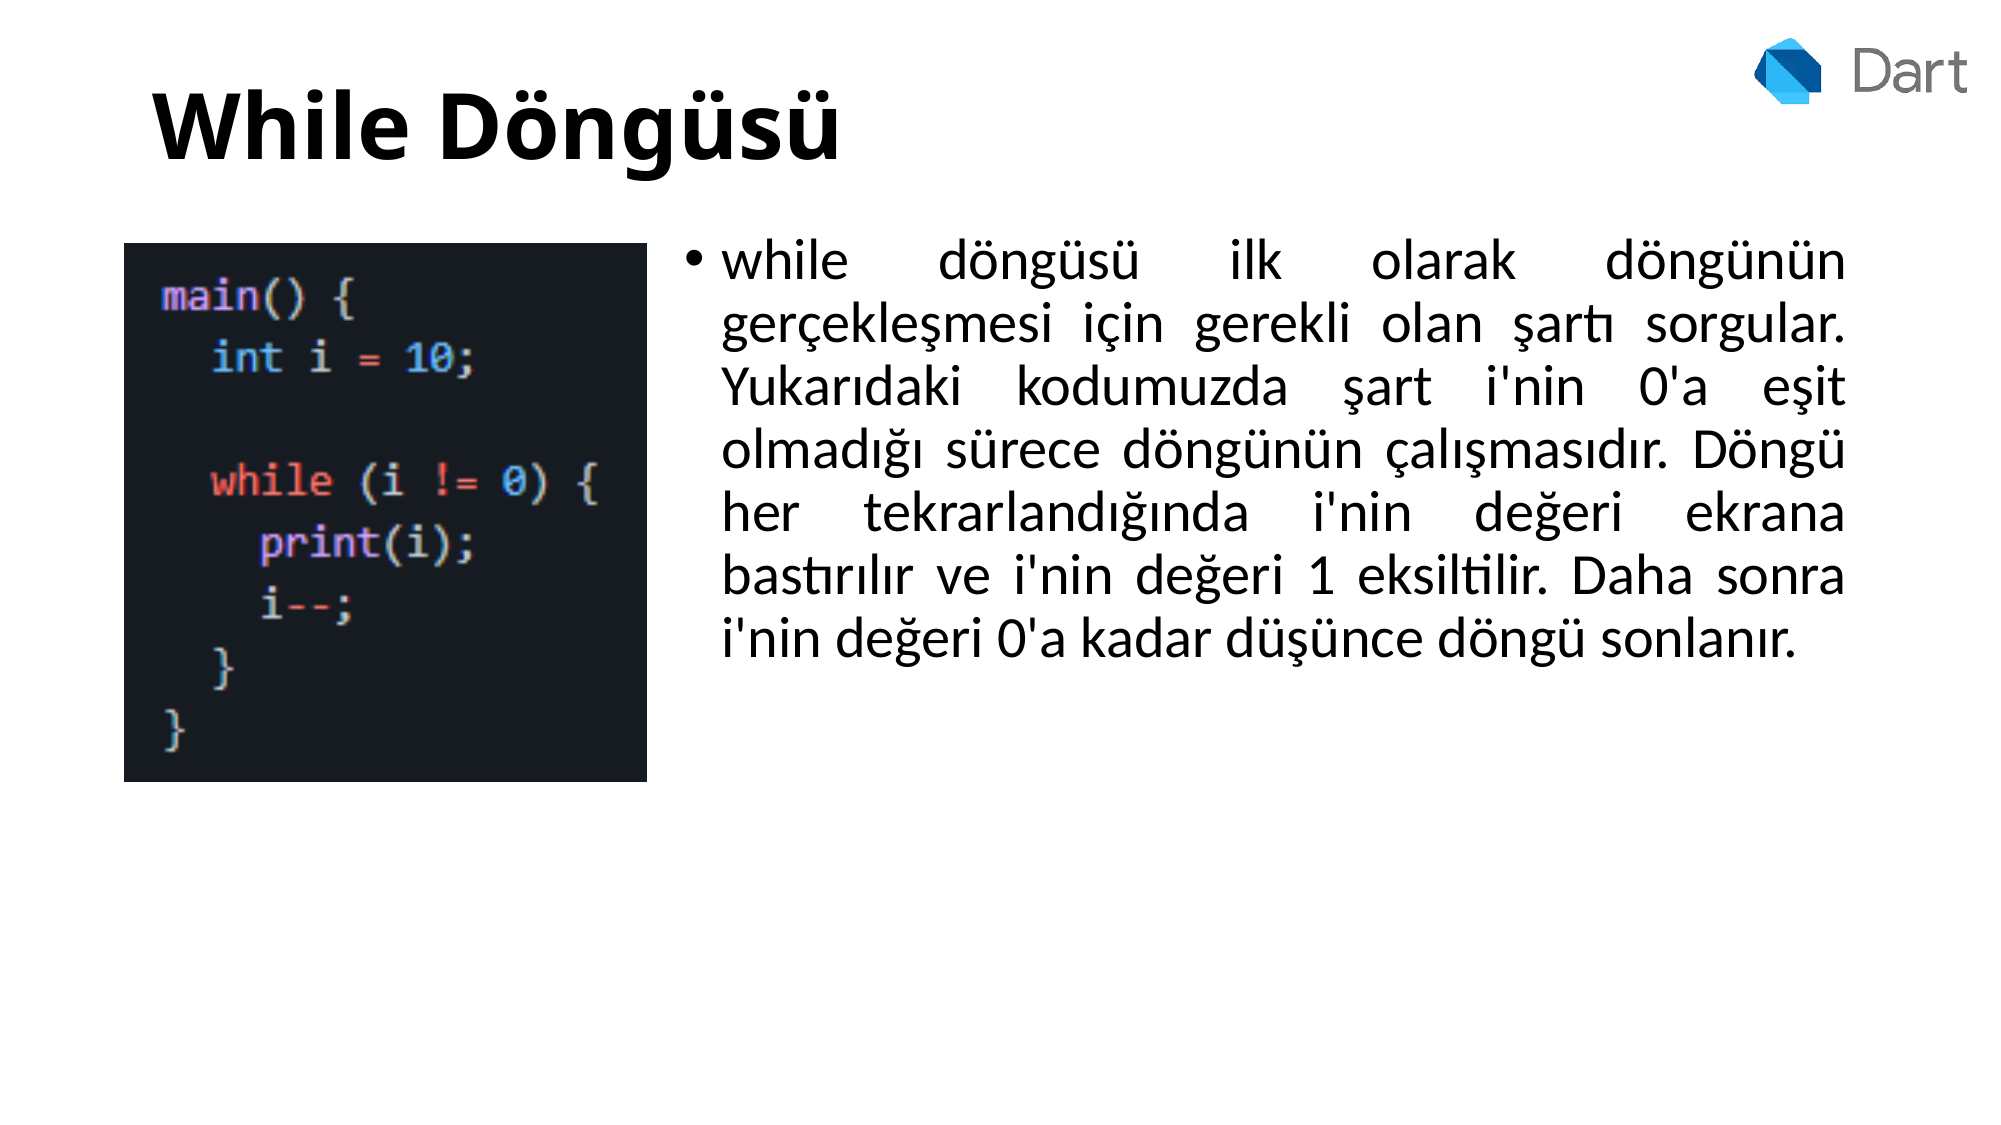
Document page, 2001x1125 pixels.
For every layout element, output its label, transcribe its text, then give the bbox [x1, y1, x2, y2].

picture [1749, 9, 1972, 133]
title While Döngüsü [137, 59, 1863, 199]
list while döngüsü ilk olarak döngünün gerçekleşmesi için gerekli olan şartı sorgular. Yukarıdaki kodumuzda şart i'nin 0'a eşit olmadığı sürece döngünün çalışmasıdır. Döngü her tekrarlandığında i'nin değeri ekrana bastırılır ve i'nin değeri 1 eksiltilir. Daha sonra i'nin değeri 0'a kadar düşünce döngü sonlanır. [669, 222, 1863, 1014]
picture [124, 243, 647, 782]
